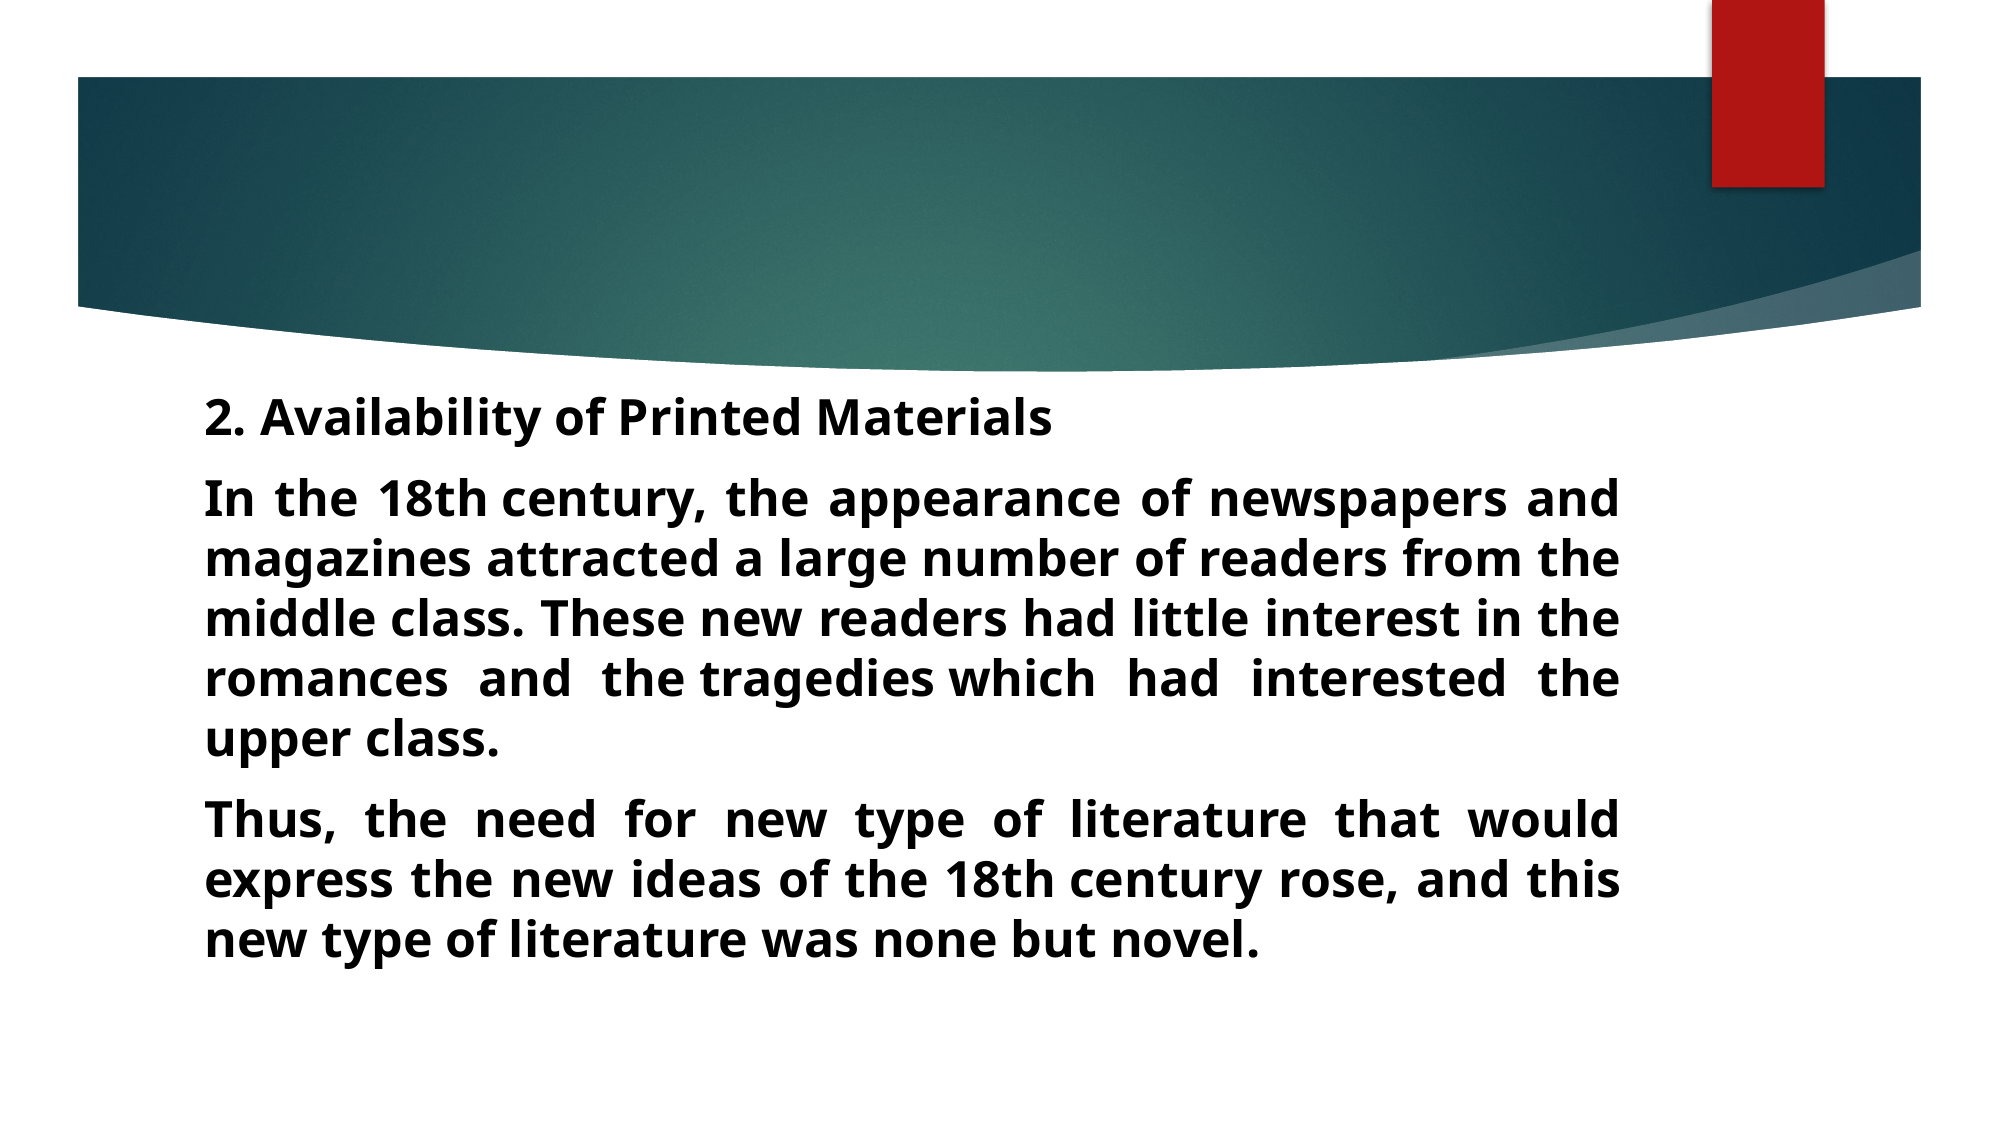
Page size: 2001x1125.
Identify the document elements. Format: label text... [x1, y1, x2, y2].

list 2. Availability of Printed Materials In the 18th century, the appearance of newspapers and magazines attracted a large number of readers from the middle class. These new readers had little interest in the romances and the tragedies which had interested the upper class. Thus, the need for new type of literature that would express the new ideas of the 18th century rose, and this new type of literature was none but novel. [189, 378, 1638, 988]
